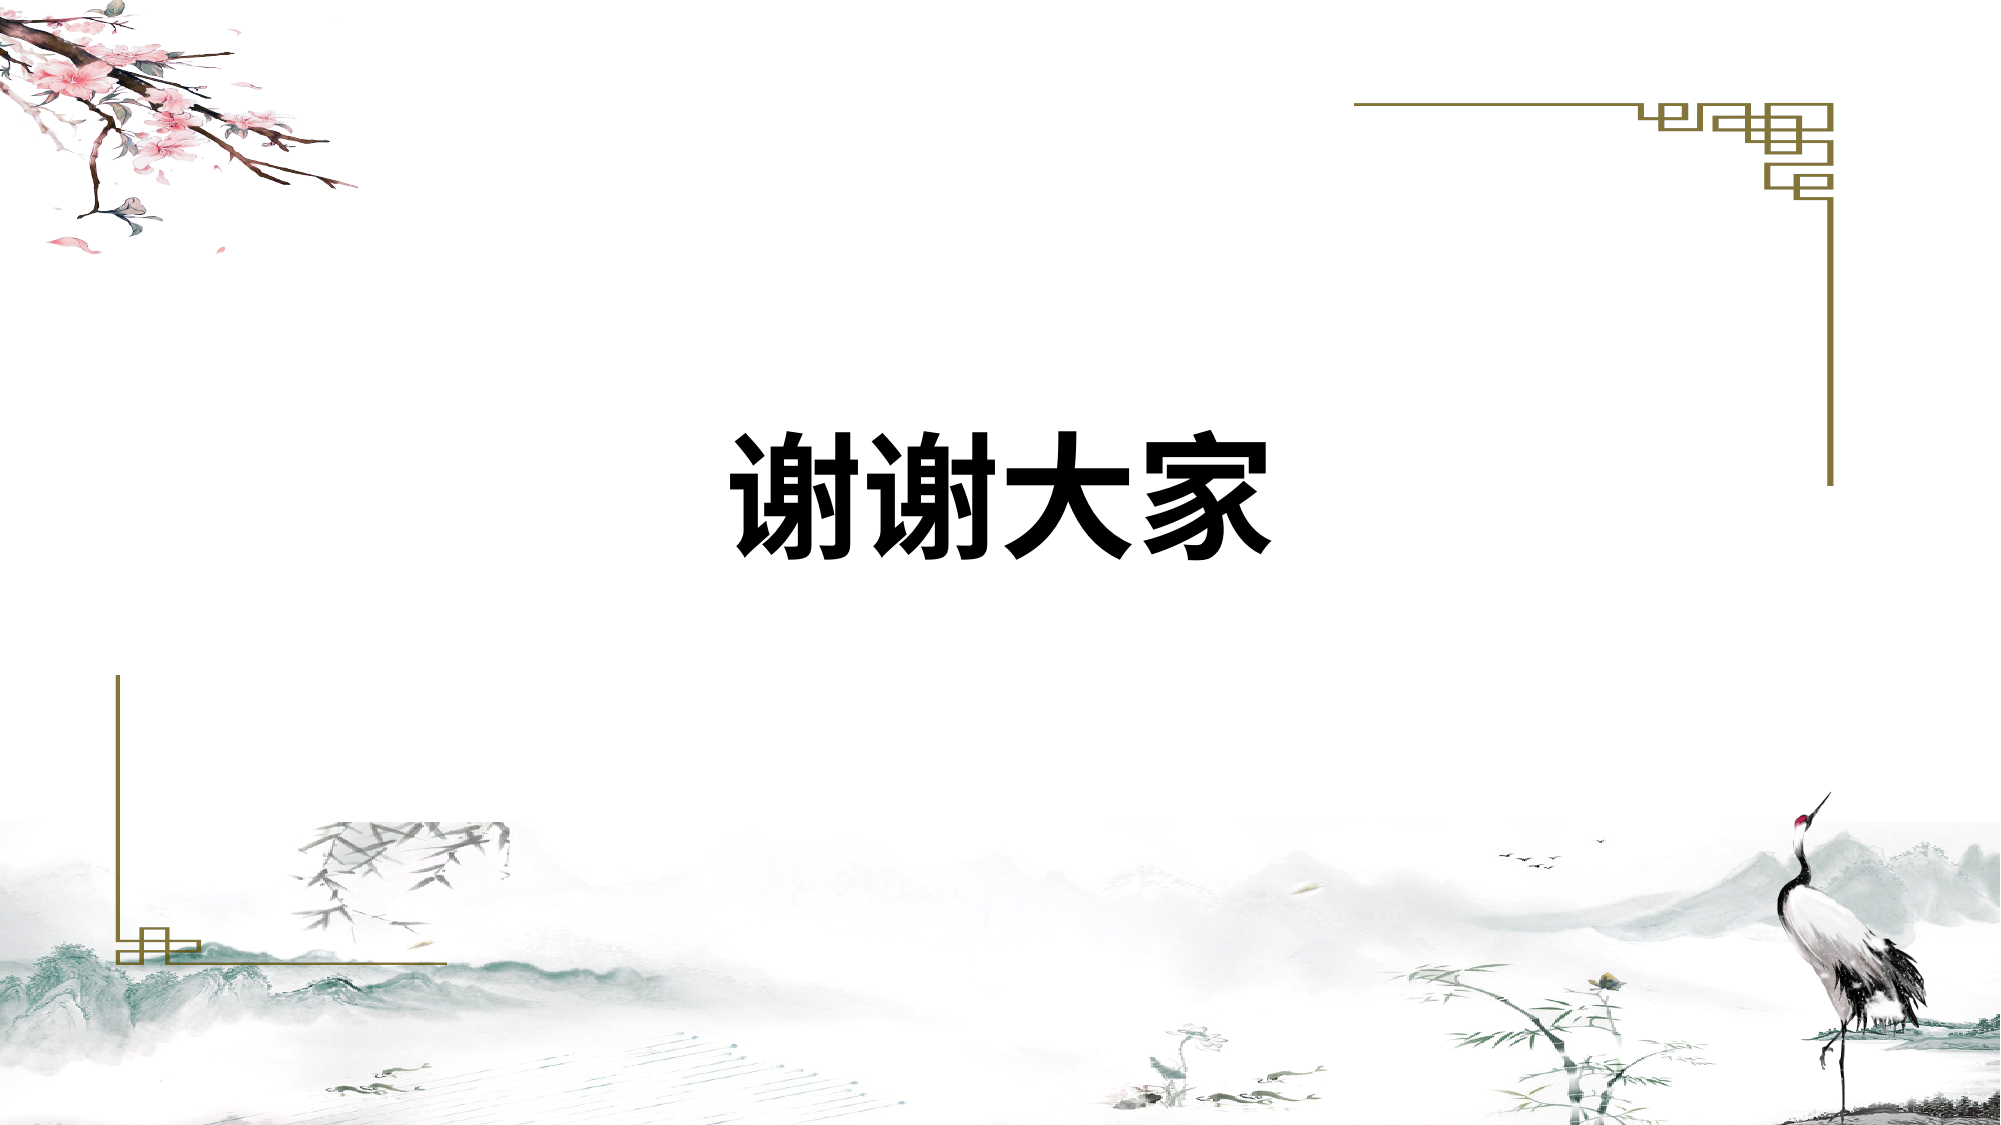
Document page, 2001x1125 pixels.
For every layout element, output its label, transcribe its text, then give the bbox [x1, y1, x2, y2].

text_box 谢谢大家 [0, 403, 2000, 584]
picture [1353, 87, 1866, 486]
picture [0, 675, 2000, 1125]
picture [0, 0, 358, 317]
